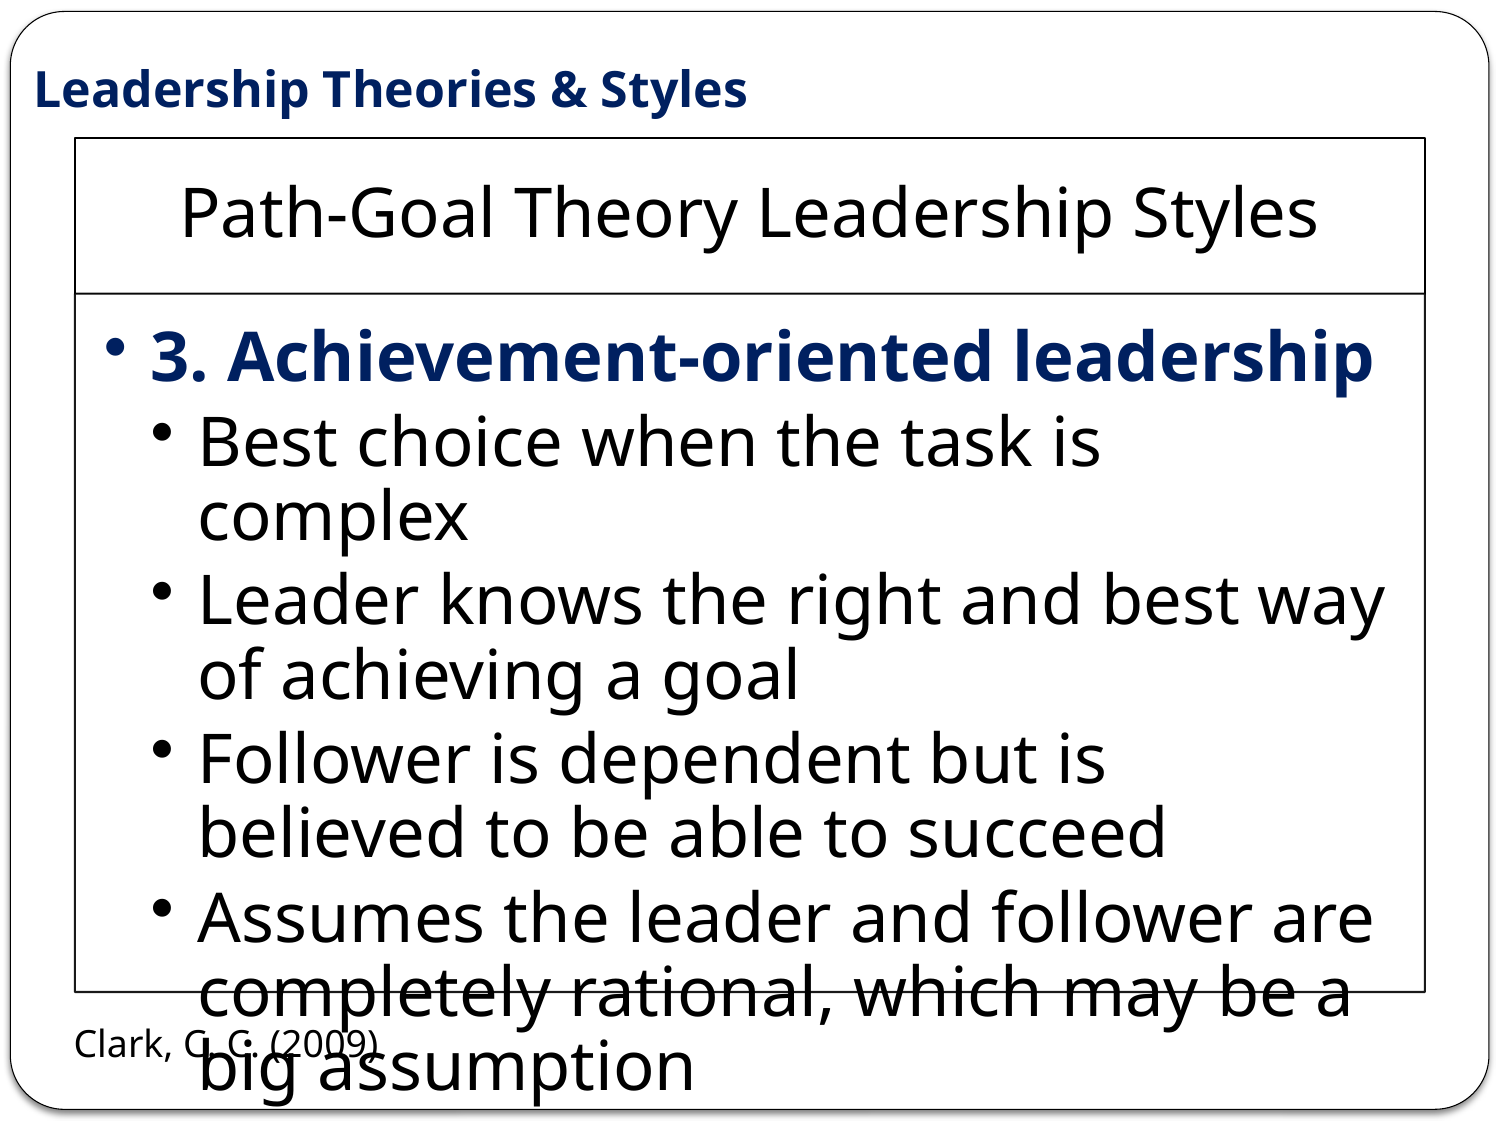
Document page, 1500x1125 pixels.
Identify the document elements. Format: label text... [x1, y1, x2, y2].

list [74, 124, 1426, 1006]
text_box Clark, C. C. (2009) [58, 1012, 394, 1073]
text_box Leadership Theories & Styles [19, 49, 764, 125]
